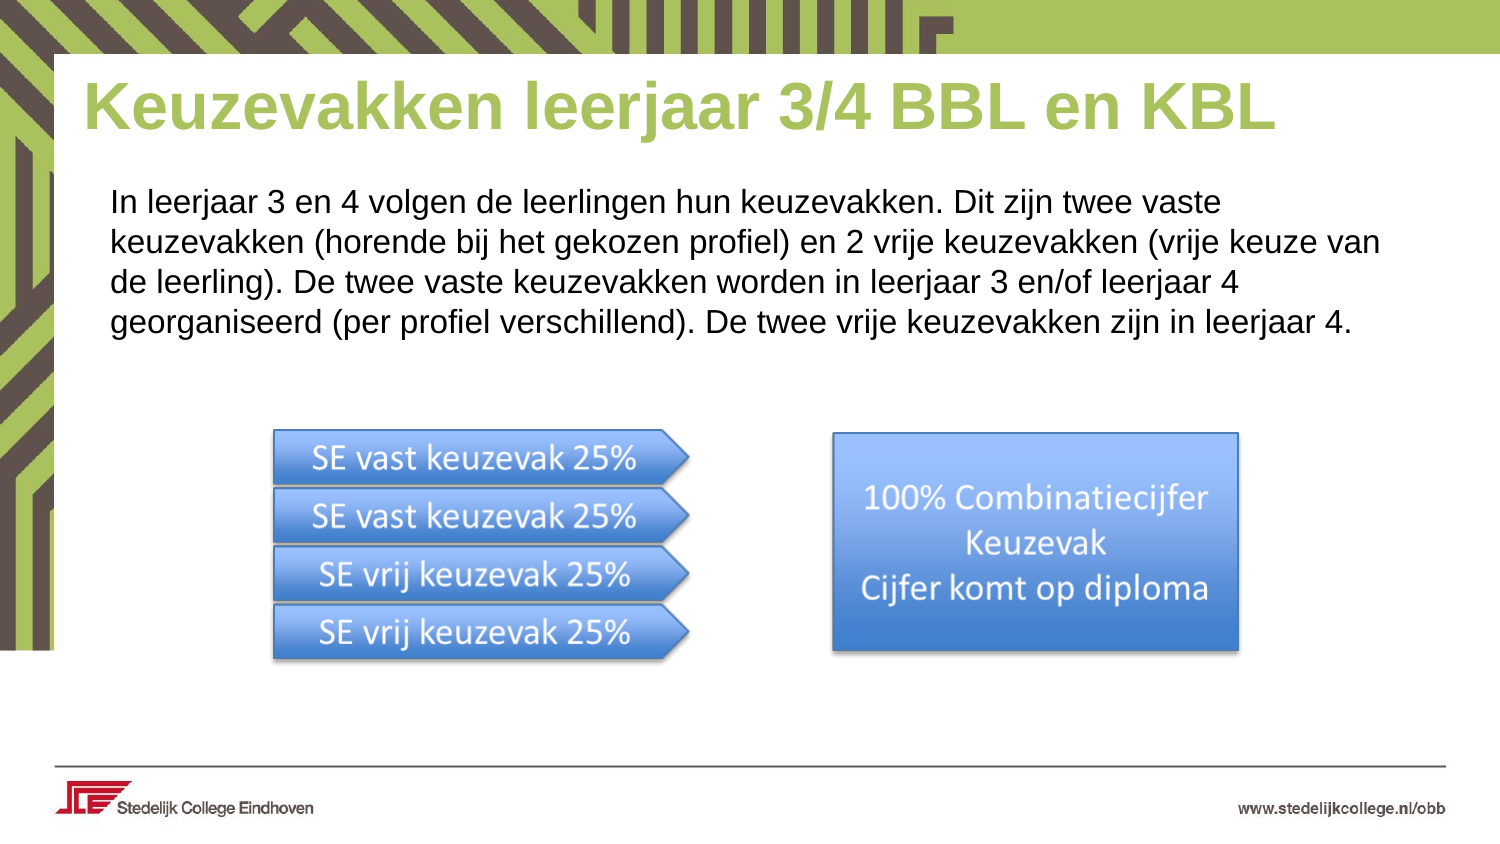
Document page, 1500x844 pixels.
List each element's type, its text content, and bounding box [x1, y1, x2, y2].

text_box In leerjaar 3 en 4 volgen de leerlingen hun keuzevakken. Dit zijn twee vaste keuzevakken (horende bij het gekozen profiel) en 2 vrije keuzevakken (vrije keuze van de leerling). De twee vaste keuzevakken worden in leerjaar 3 en/of leerjaar 4 georganiseerd (per profiel verschillend). De twee vrije keuzevakken zijn in leerjaar 4. [95, 165, 1417, 750]
list Keuzevakken leerjaar 3/4 BBL en KBL [68, 70, 1474, 189]
picture [0, 0, 1500, 844]
